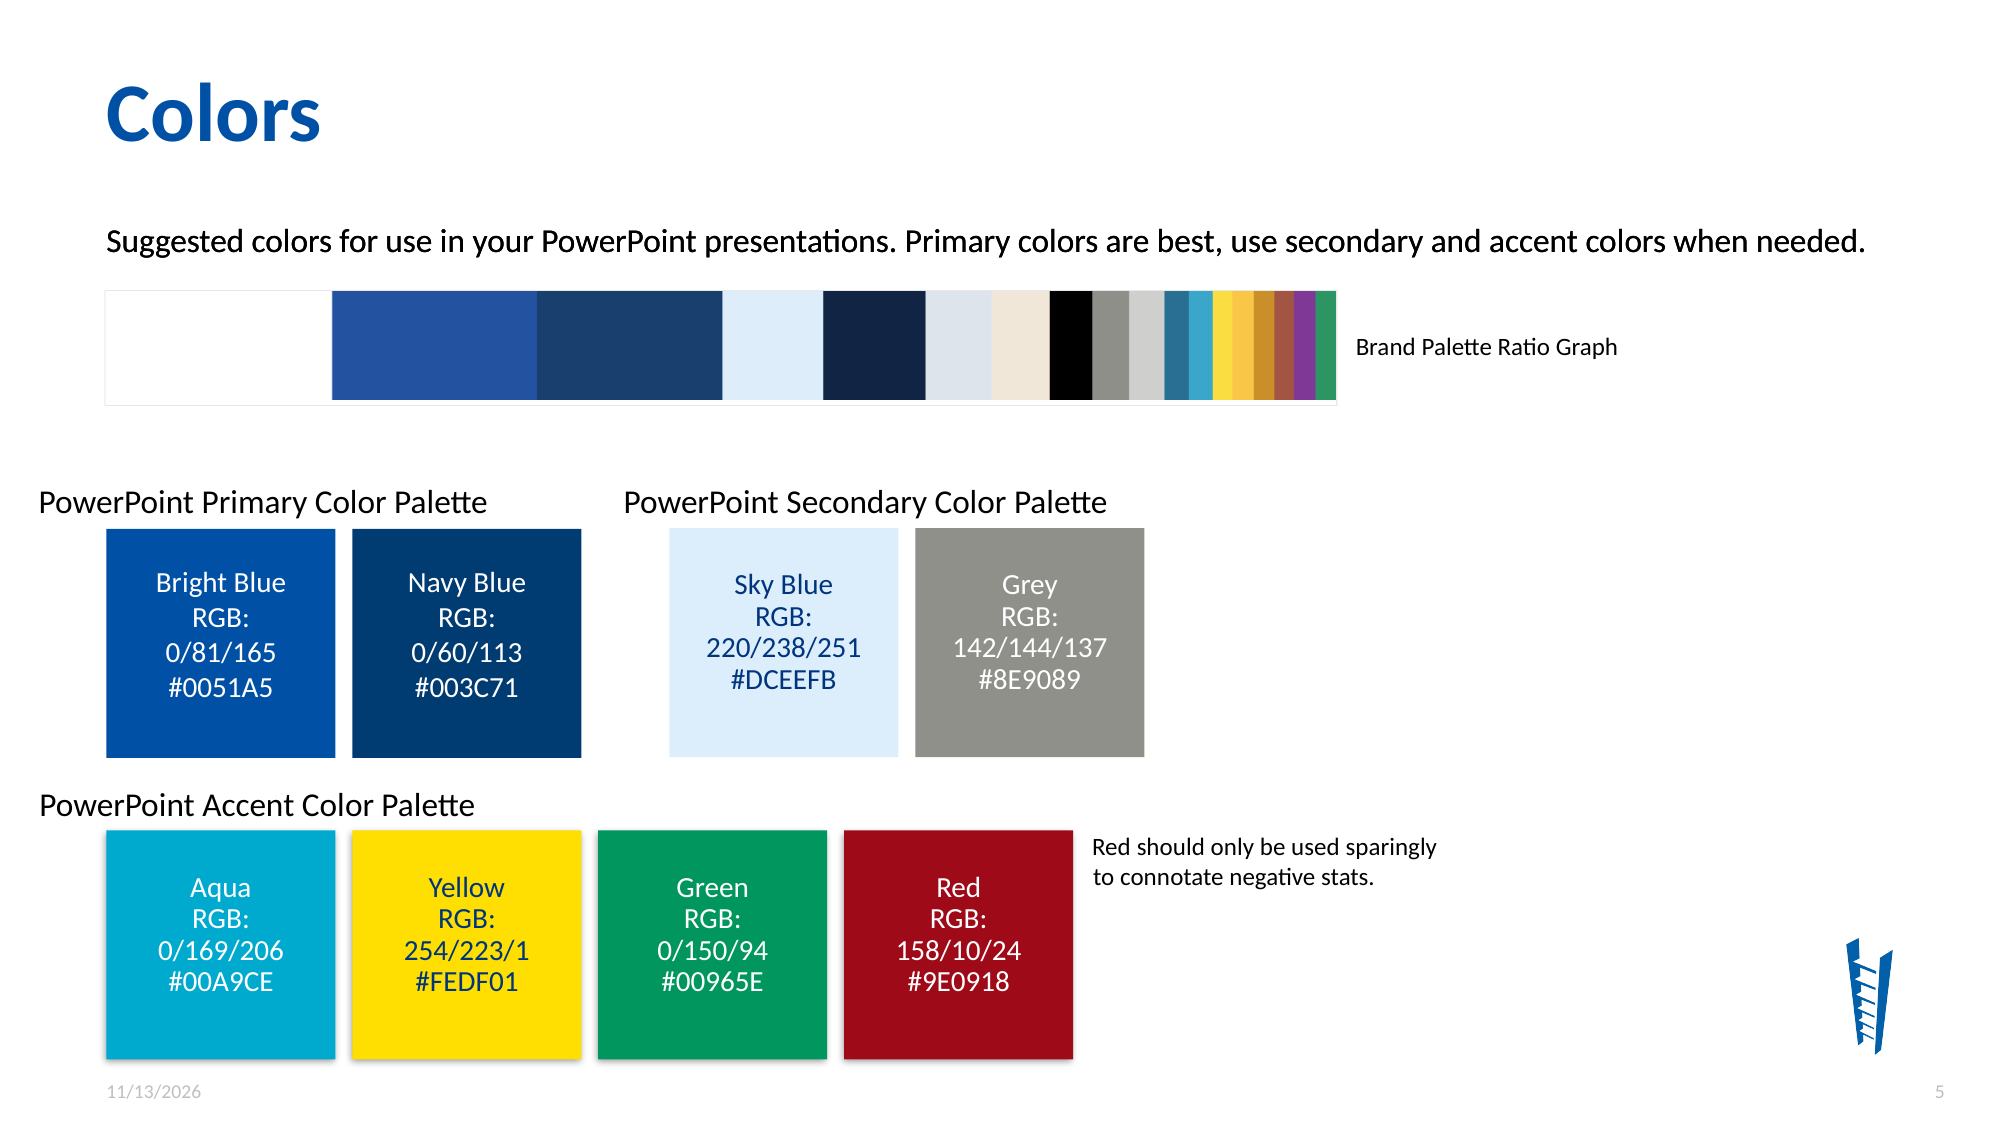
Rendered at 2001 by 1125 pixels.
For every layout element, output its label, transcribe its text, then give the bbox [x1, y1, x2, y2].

text_box Bright Blue RGB: 0/81/165 #0051A5 [106, 528, 336, 758]
text_box Suggested colors for use in your PowerPoint presentations. Primary colors are best, use secondary and accent colors when needed. [106, 219, 1892, 260]
picture [1846, 938, 1893, 1055]
text_box PowerPoint Secondary Color Palette [623, 479, 1207, 520]
text_box Brand Palette Ratio Graph [1362, 330, 1711, 361]
text_box Navy Blue RGB: 0/60/113 #003C71 [352, 528, 582, 758]
text_box Yellow RGB: 254/223/1 #FEDF01 [352, 830, 582, 1060]
picture [80, 275, 1356, 420]
text_box PowerPoint Accent Color Palette [39, 783, 575, 824]
title Colors [106, 44, 1392, 171]
text_box Grey RGB: 142/144/137 #8E9089 [915, 528, 1145, 758]
text_box Sky Blue RGB: 220/238/251 #DCEEFB [669, 528, 899, 758]
text_box Aqua RGB: 0/169/206 #00A9CE [106, 830, 336, 1060]
text_box Green RGB: 0/150/94 #00965E [597, 830, 828, 1060]
text_box PowerPoint Primary Color Palette [38, 479, 588, 520]
text_box Red RGB: 158/10/24 #9E0918 [843, 830, 1074, 1060]
text_box Red should only be used sparingly to connotate negative stats. [1092, 830, 1448, 891]
